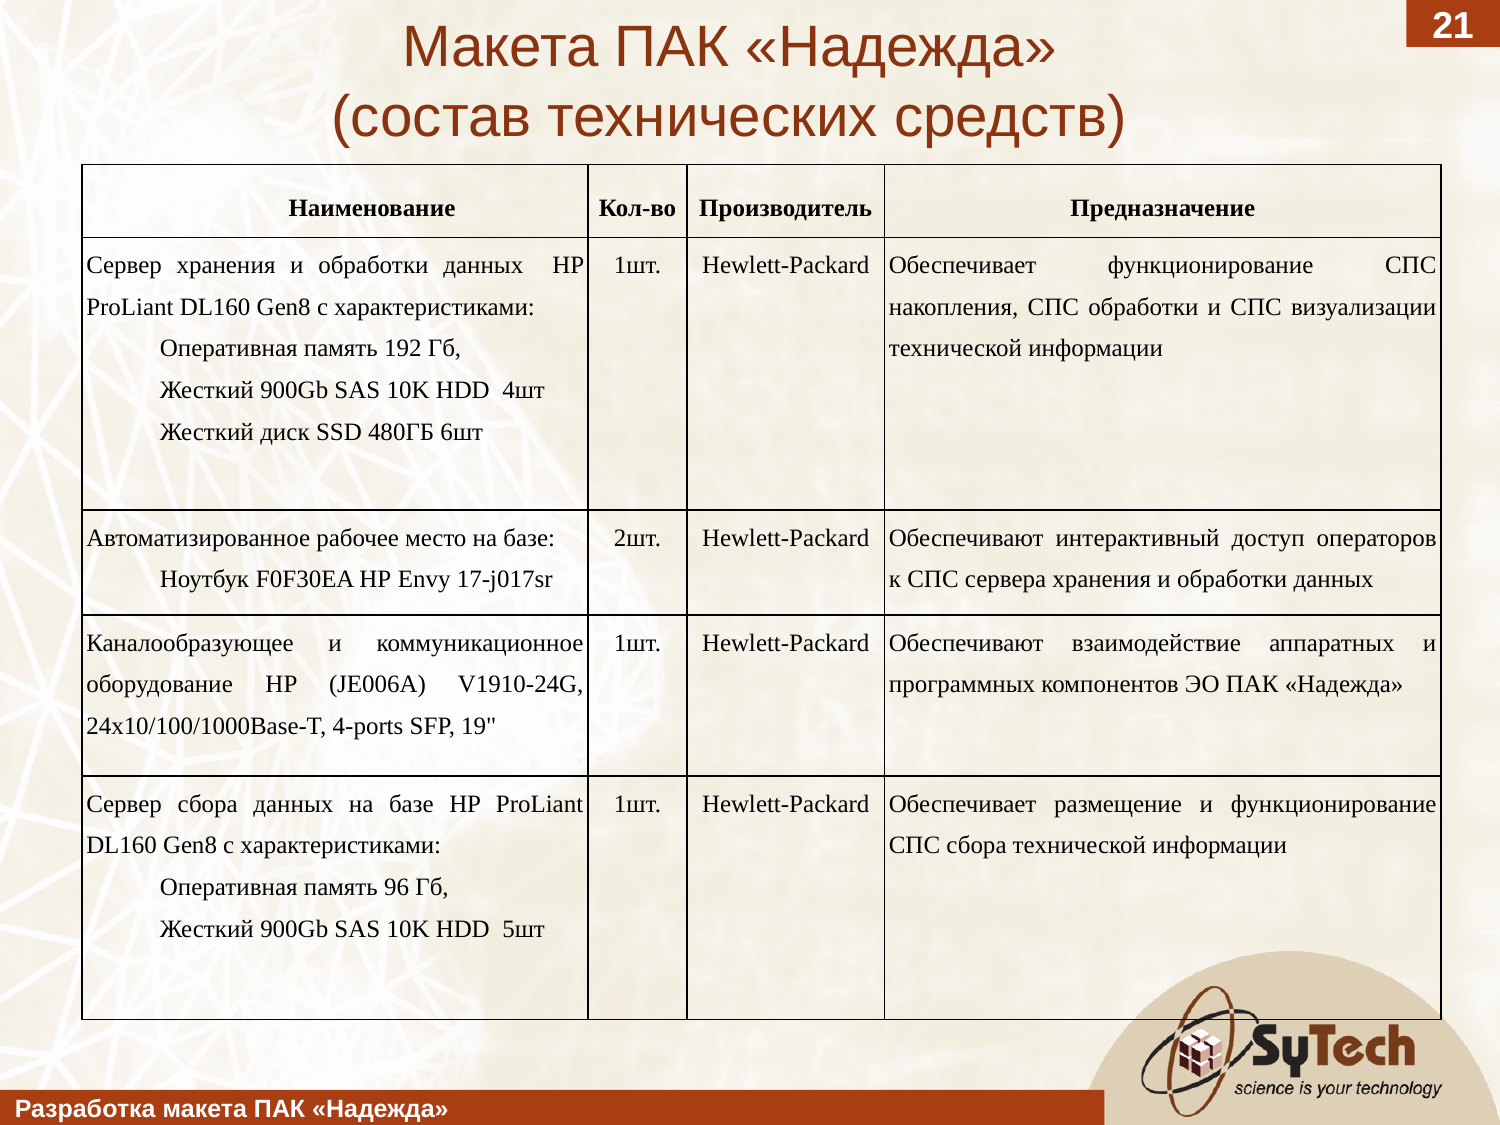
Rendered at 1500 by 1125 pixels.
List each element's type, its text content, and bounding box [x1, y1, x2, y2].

text_box Макета ПАК «Надежда» (состав технических средств) [0, 1, 1460, 160]
table_cell 1шт. [589, 616, 686, 775]
text_box Разработка макета ПАК «Надежда» [0, 1089, 1105, 1125]
table_cell Обеспечивают взаимодействие аппаратных и программных компонентов ЭО ПАК «Надежда» [885, 616, 1440, 775]
table_cell Каналообразующее и коммуникационное оборудование HP (JE006A) V1910-24G, 24x10/100/1000Base-T, 4-ports SFP, 19" [83, 616, 587, 775]
table_cell Сервер сбора данных на базе HP ProLiant DL160 Gen8 с характеристиками: Оперативная память 96 Гб, Жесткий 900Gb SAS 10K HDD 5шт [83, 777, 587, 1019]
table_cell Обеспечивают интерактивный доступ операторов к СПС сервера хранения и обработки данных [885, 511, 1440, 614]
table_cell Hewlett-Packard [688, 511, 884, 614]
table_cell 1шт. [589, 238, 686, 509]
table_cell 2шт. [589, 511, 686, 614]
table_cell Сервер хранения и обработки данных HP ProLiant DL160 Gen8 с характеристиками: Оперативная память 192 Гб, Жесткий 900Gb SAS 10K HDD 4шт Жесткий диск SSD 480ГБ 6шт [83, 238, 587, 509]
table_header Наименование [83, 165, 587, 237]
table_header Производитель [688, 165, 884, 237]
table_cell Обеспечивает функционирование СПС накопления, СПС обработки и СПС визуализации технической информации [885, 238, 1440, 509]
table_cell Автоматизированное рабочее место на базе: Ноутбук F0F30EA HP Envy 17-j017sr [83, 511, 587, 614]
table_cell Hewlett-Packard [688, 777, 884, 1019]
table_cell Обеспечивает размещение и функционирование СПС сбора технической информации [885, 777, 1440, 1019]
text_box 21 [1406, 1, 1500, 47]
table_header Кол-во [589, 165, 686, 237]
table_cell 1шт. [589, 777, 686, 1019]
table_cell Hewlett-Packard [688, 238, 884, 509]
picture [0, 47, 1500, 1125]
table_cell Hewlett-Packard [688, 616, 884, 775]
table_header Предназначение [885, 165, 1440, 237]
